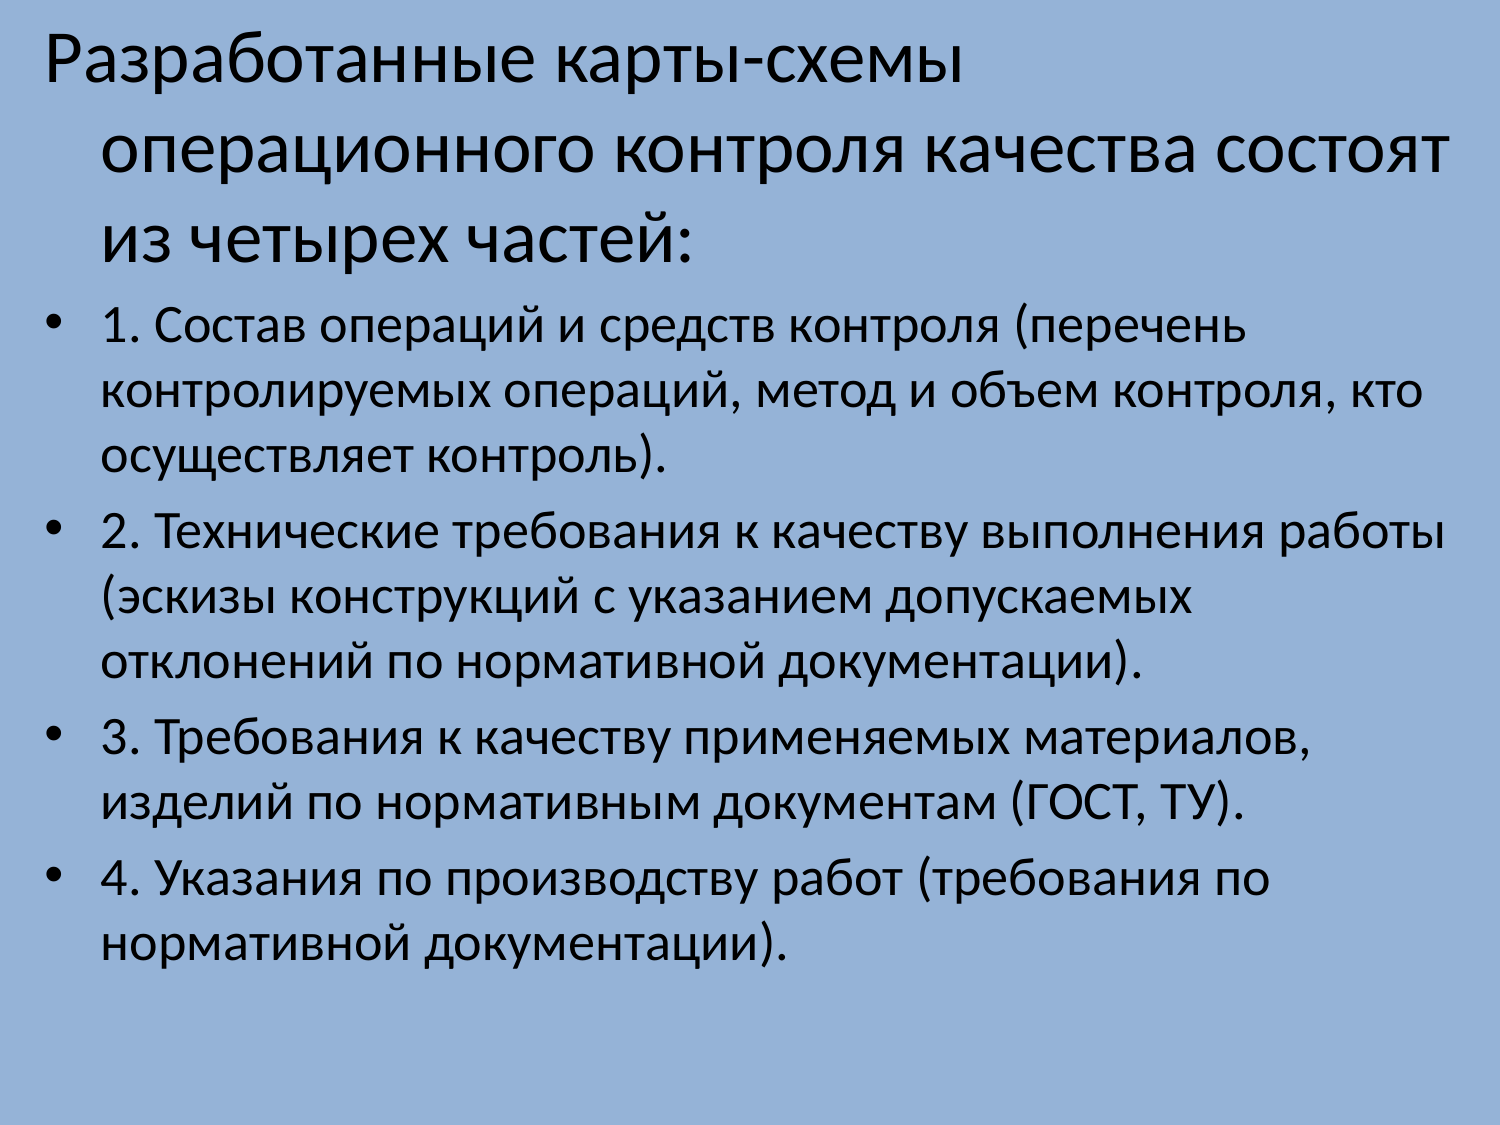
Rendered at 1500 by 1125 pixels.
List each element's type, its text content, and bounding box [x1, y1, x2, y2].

list Разработанные карты-схемы операционного контроля качества состоят из четырех частей: 1. Состав операций и средств контроля (перечень контролируемых операций, метод и объем контроля, кто осуществляет контроль). 2. Технические требования к качеству выполнения работы (эскизы конструкций с указанием допускаемых отклонений по нормативной документации). 3. Требования к качеству применяемых материалов, изделий по нормативным документам (ГОСТ, ТУ). 4. Указания по производству работ (требования по нормативной документации). [29, 0, 1471, 1047]
